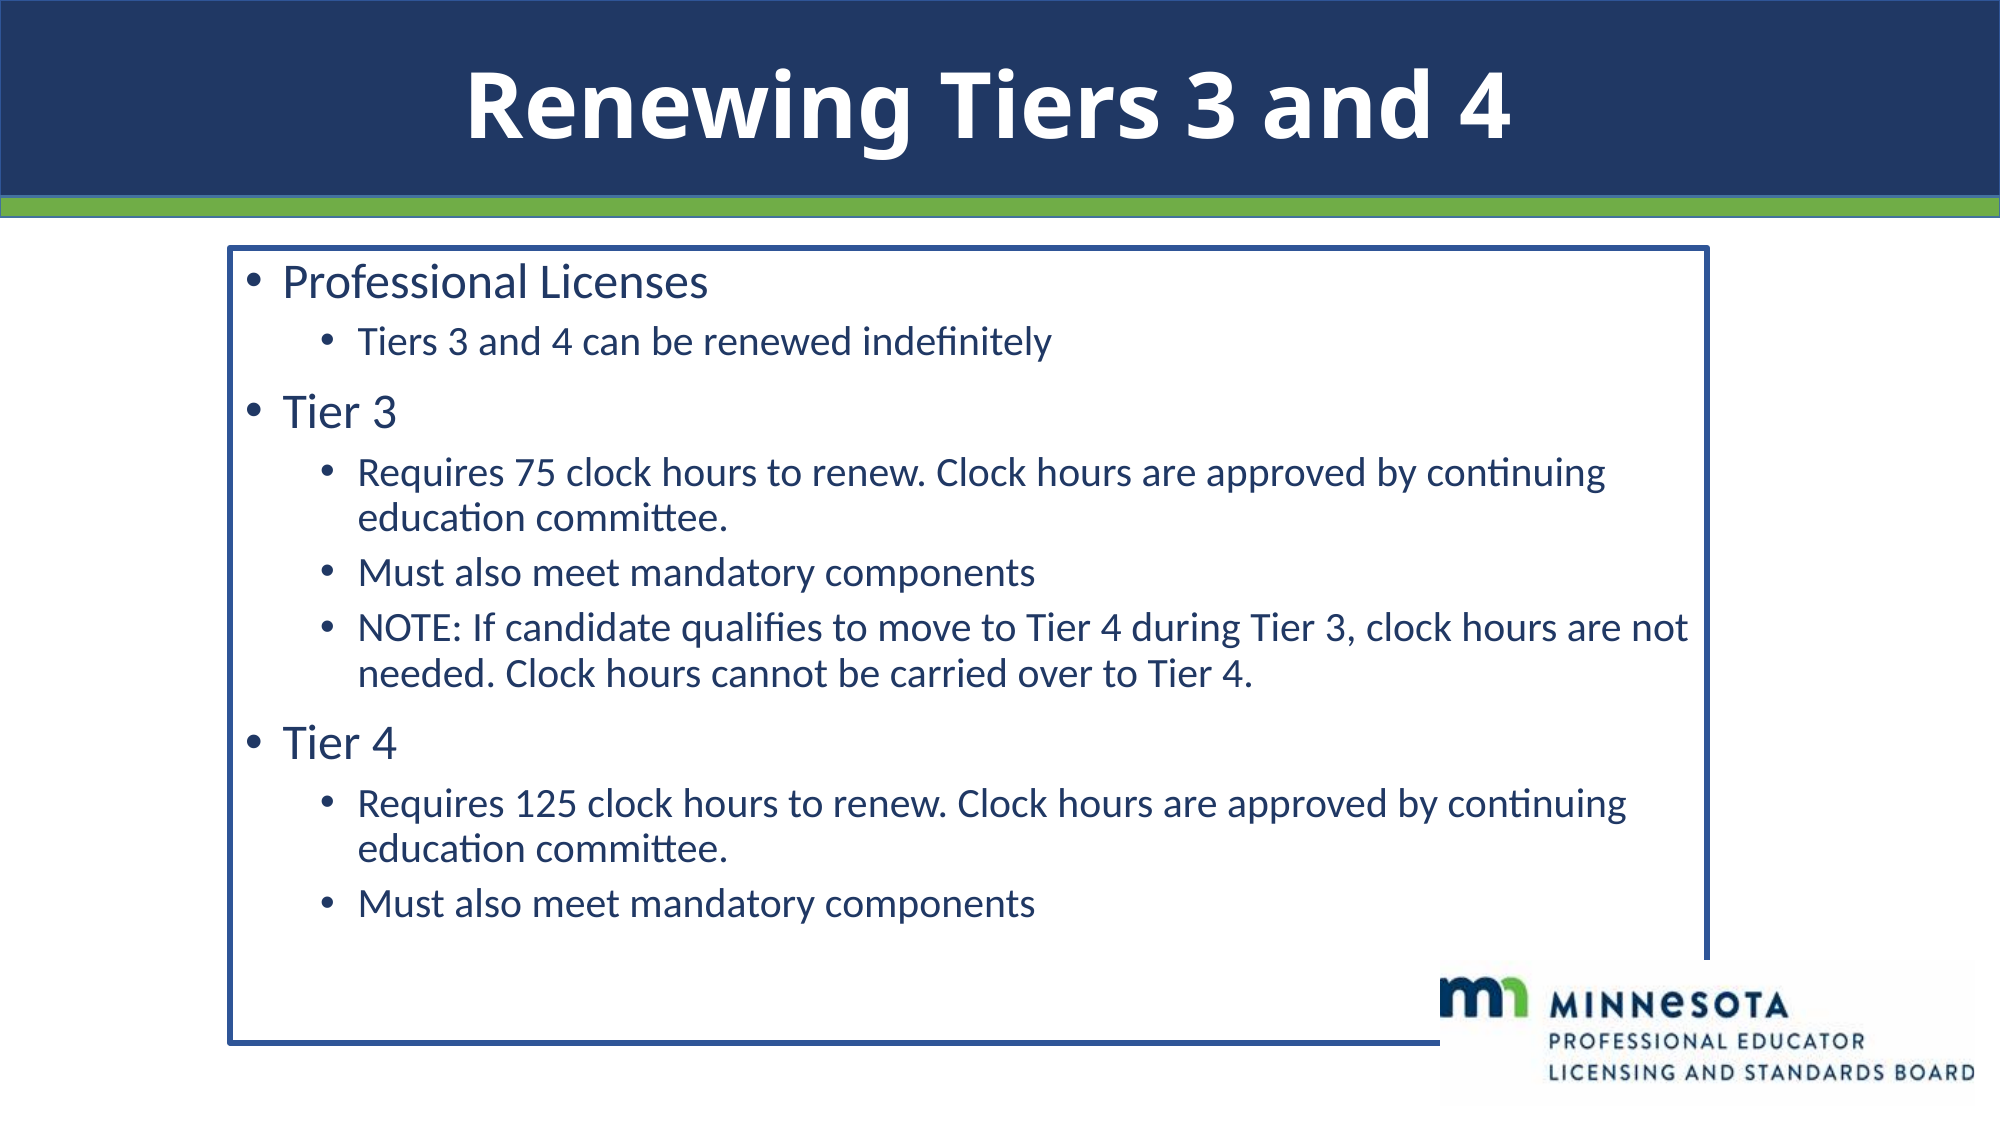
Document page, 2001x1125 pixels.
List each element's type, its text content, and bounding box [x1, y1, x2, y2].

slide_number [137, 1042, 588, 1103]
text_box [0, 195, 2000, 218]
picture [1439, 959, 1975, 1106]
title Renewing Tiers 3 and 4 [0, 0, 2000, 195]
list Professional Licenses Tiers 3 and 4 can be renewed indefinitely Tier 3 Requires 75 clock hours to renew. Clock hours are approved by continuing education committee. Must also meet mandatory components NOTE: If candidate qualifies to move to Tier 4 during Tier 3, clock hours are not needed. Clock hours cannot be carried over to Tier 4. Tier 4 Requires 125 clock hours to renew. Clock hours are approved by continuing education committee. Must also meet mandatory components [229, 247, 1708, 1043]
footer [662, 1042, 1338, 1103]
